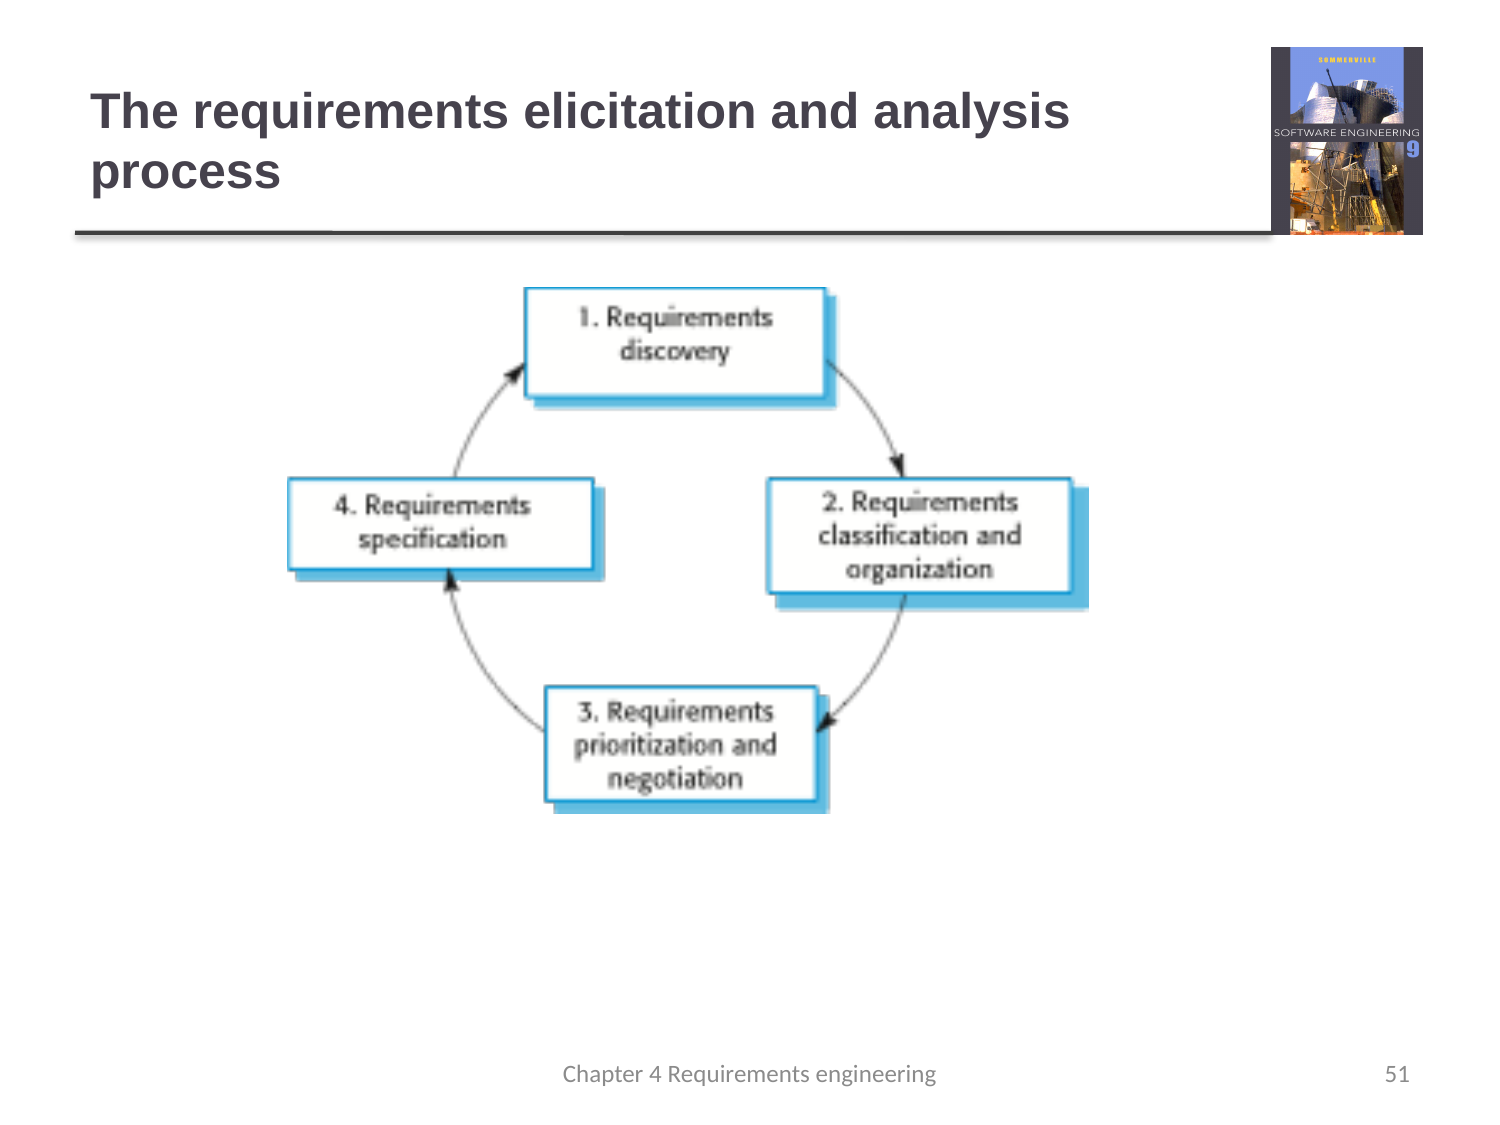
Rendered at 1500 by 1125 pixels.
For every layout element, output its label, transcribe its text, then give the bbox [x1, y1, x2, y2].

title The requirements elicitation and analysis process [74, 44, 1272, 233]
slide_number 51 [1074, 1042, 1425, 1103]
footer Chapter 4 Requirements engineering [512, 1042, 988, 1103]
picture [1272, 47, 1423, 235]
picture [287, 287, 1089, 814]
